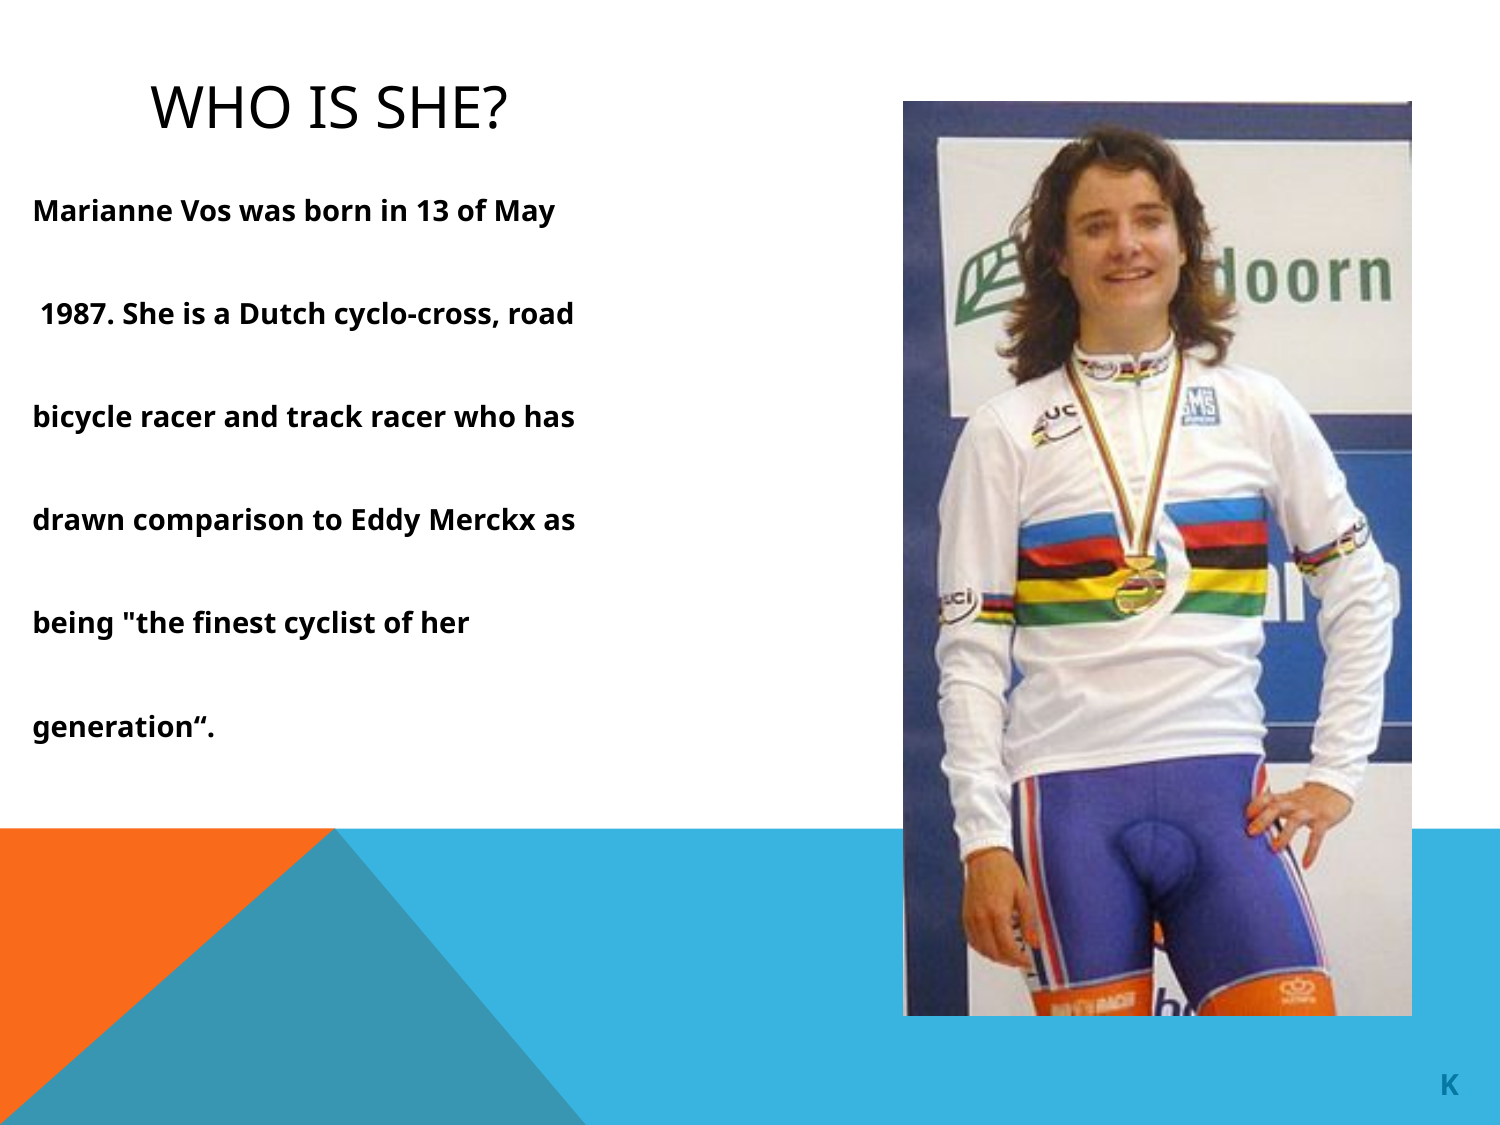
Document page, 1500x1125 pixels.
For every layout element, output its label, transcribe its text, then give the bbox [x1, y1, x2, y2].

text_box K [1424, 1058, 1474, 1109]
title Who is she? [135, 60, 1369, 150]
picture [903, 101, 1412, 1017]
text_box Marianne Vos was born in 13 of May 1987. She is a Dutch cyclo-cross, road bicycle racer and track racer who has drawn comparison to Eddy Merckx as being "the finest cyclist of her generation“. [17, 184, 768, 751]
